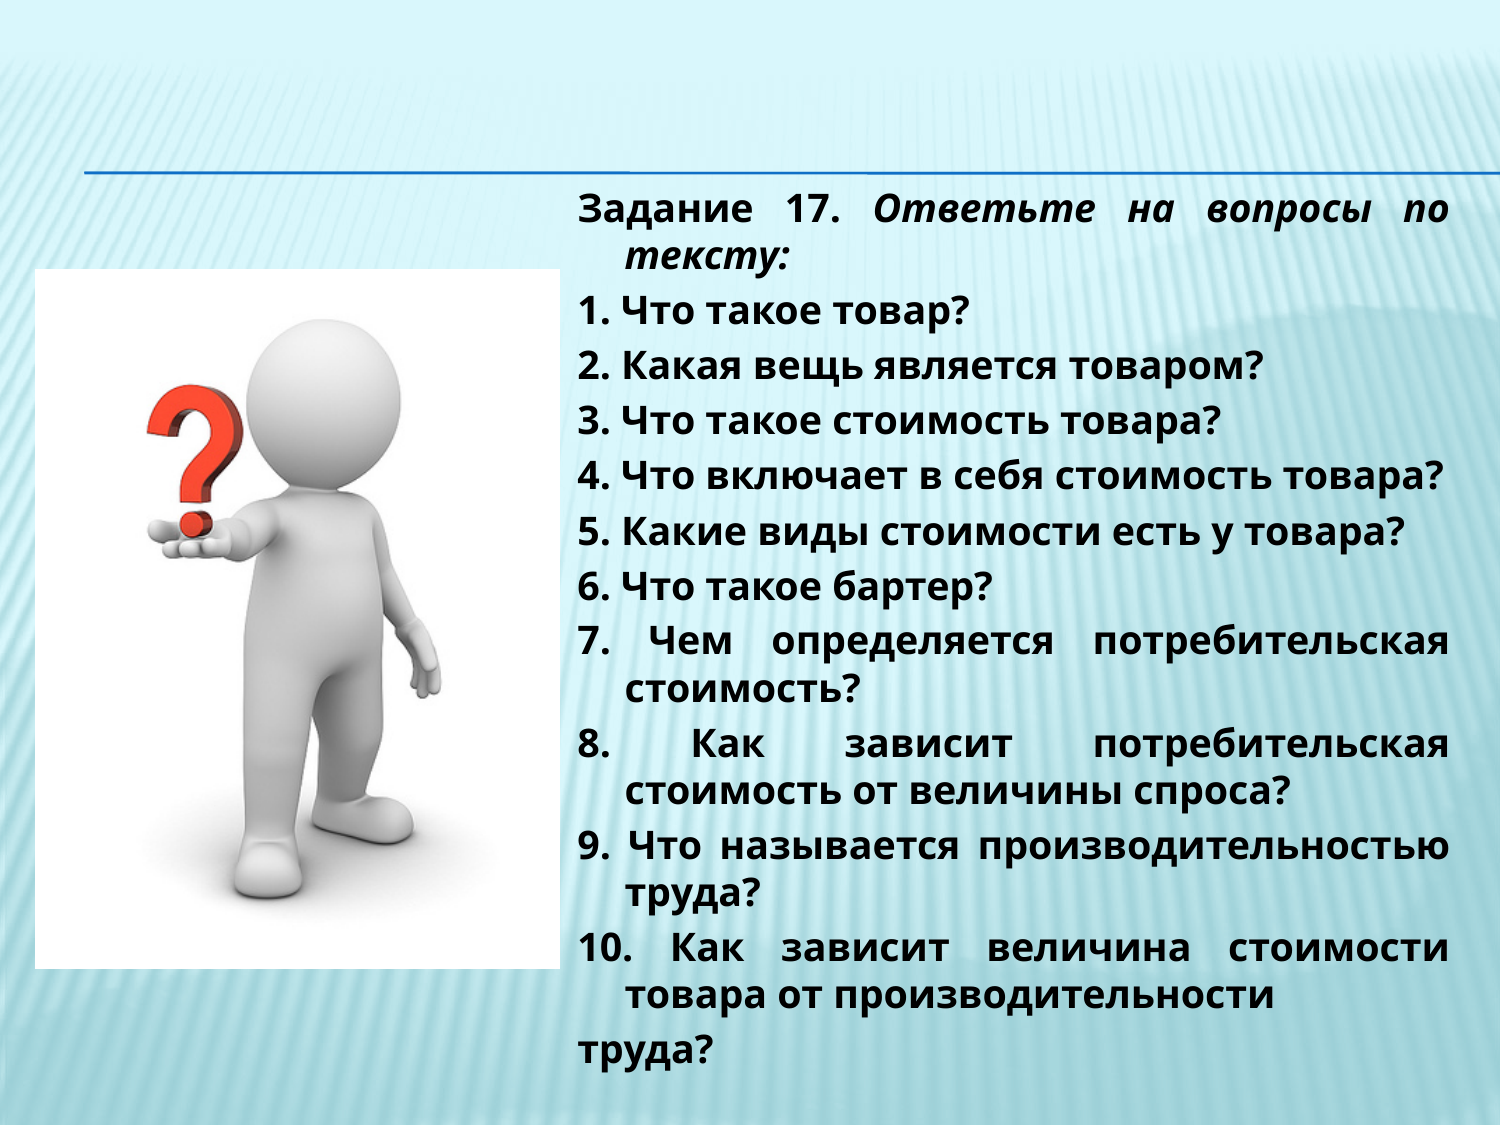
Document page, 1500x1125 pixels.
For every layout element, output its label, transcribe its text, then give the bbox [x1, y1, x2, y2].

list Задание 17. Ответьте на вопросы по тексту: 1. Что такое товар? 2. Какая вещь является товаром? 3. Что такое стоимость товара? 4. Что включает в себя стоимость товара? 5. Какие виды стоимости есть у товара? 6. Что такое бартер? 7. Чем определяется потребительская стоимость? 8. Как зависит потребительская стоимость от величины спроса? 9. Что называется производительностью труда? 10. Как зависит величина стоимости товара от производительности труда? [562, 175, 1465, 1102]
picture [34, 269, 560, 969]
